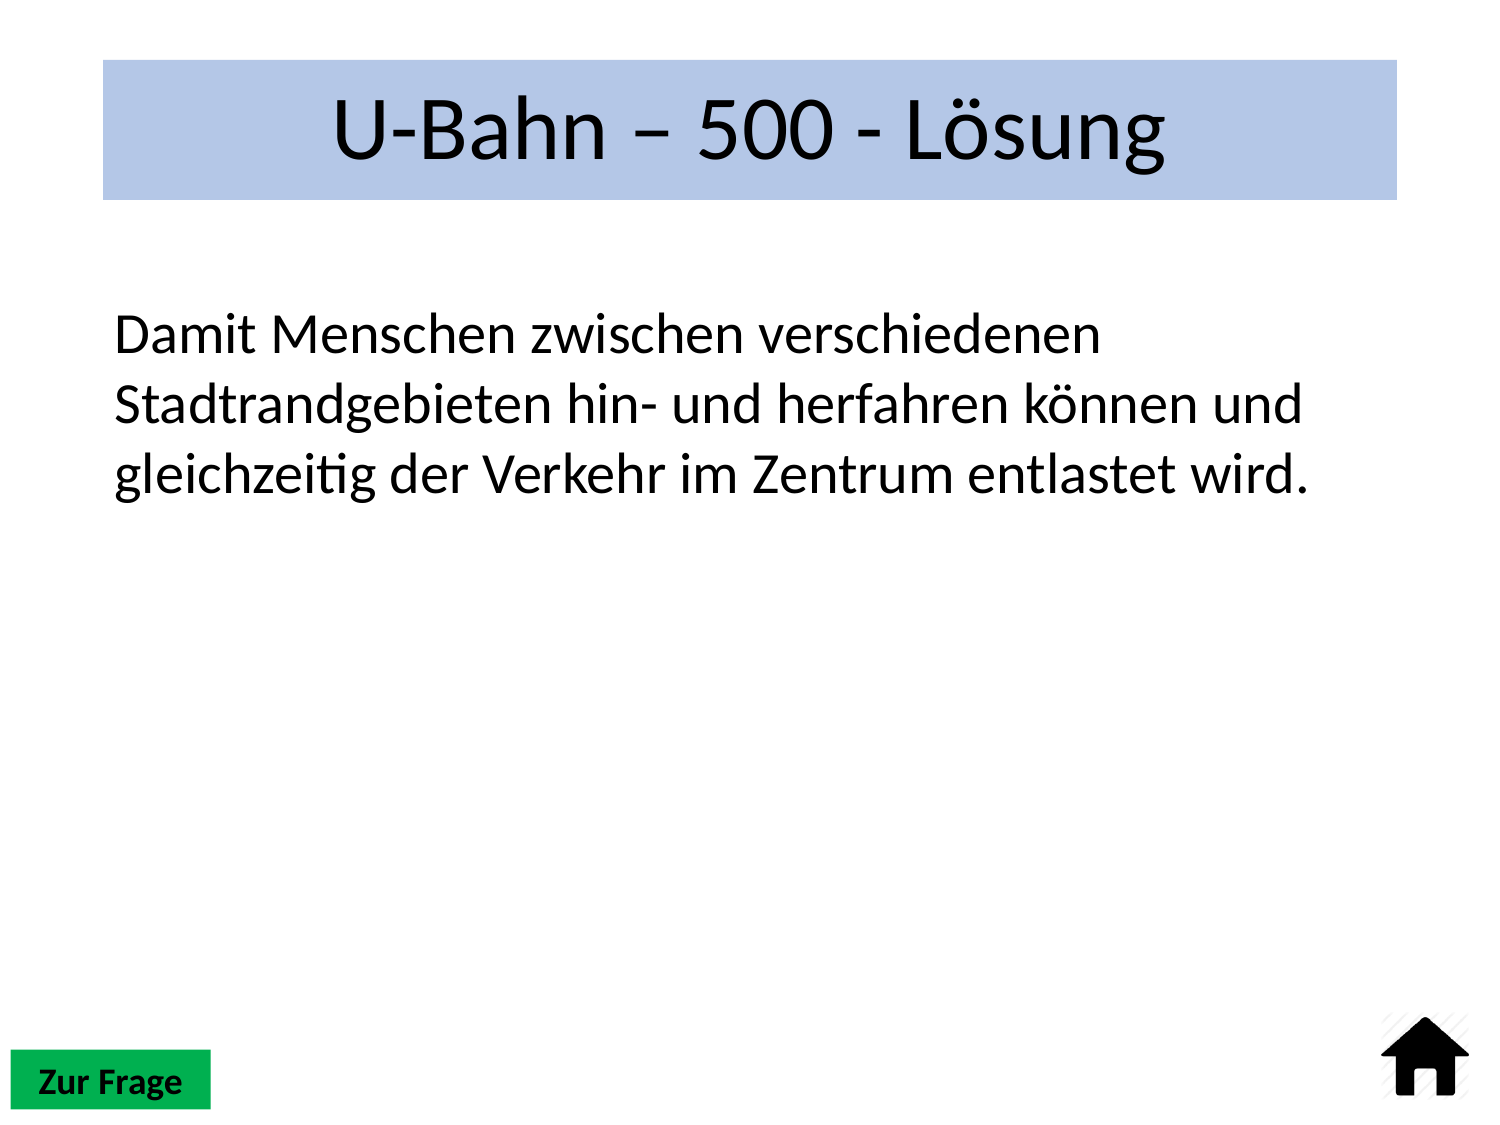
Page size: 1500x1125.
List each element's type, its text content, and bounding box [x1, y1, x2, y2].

text_box Zur Frage [10, 1049, 211, 1110]
picture [1381, 1012, 1469, 1100]
title U-Bahn – 500 - Lösung [103, 59, 1397, 200]
text_box Damit Menschen zwischen verschiedenen Stadtrandgebieten hin- und herfahren können und gleichzeitig der Verkehr im Zentrum entlastet wird. [99, 287, 1450, 1025]
text_box [74, 262, 1425, 988]
